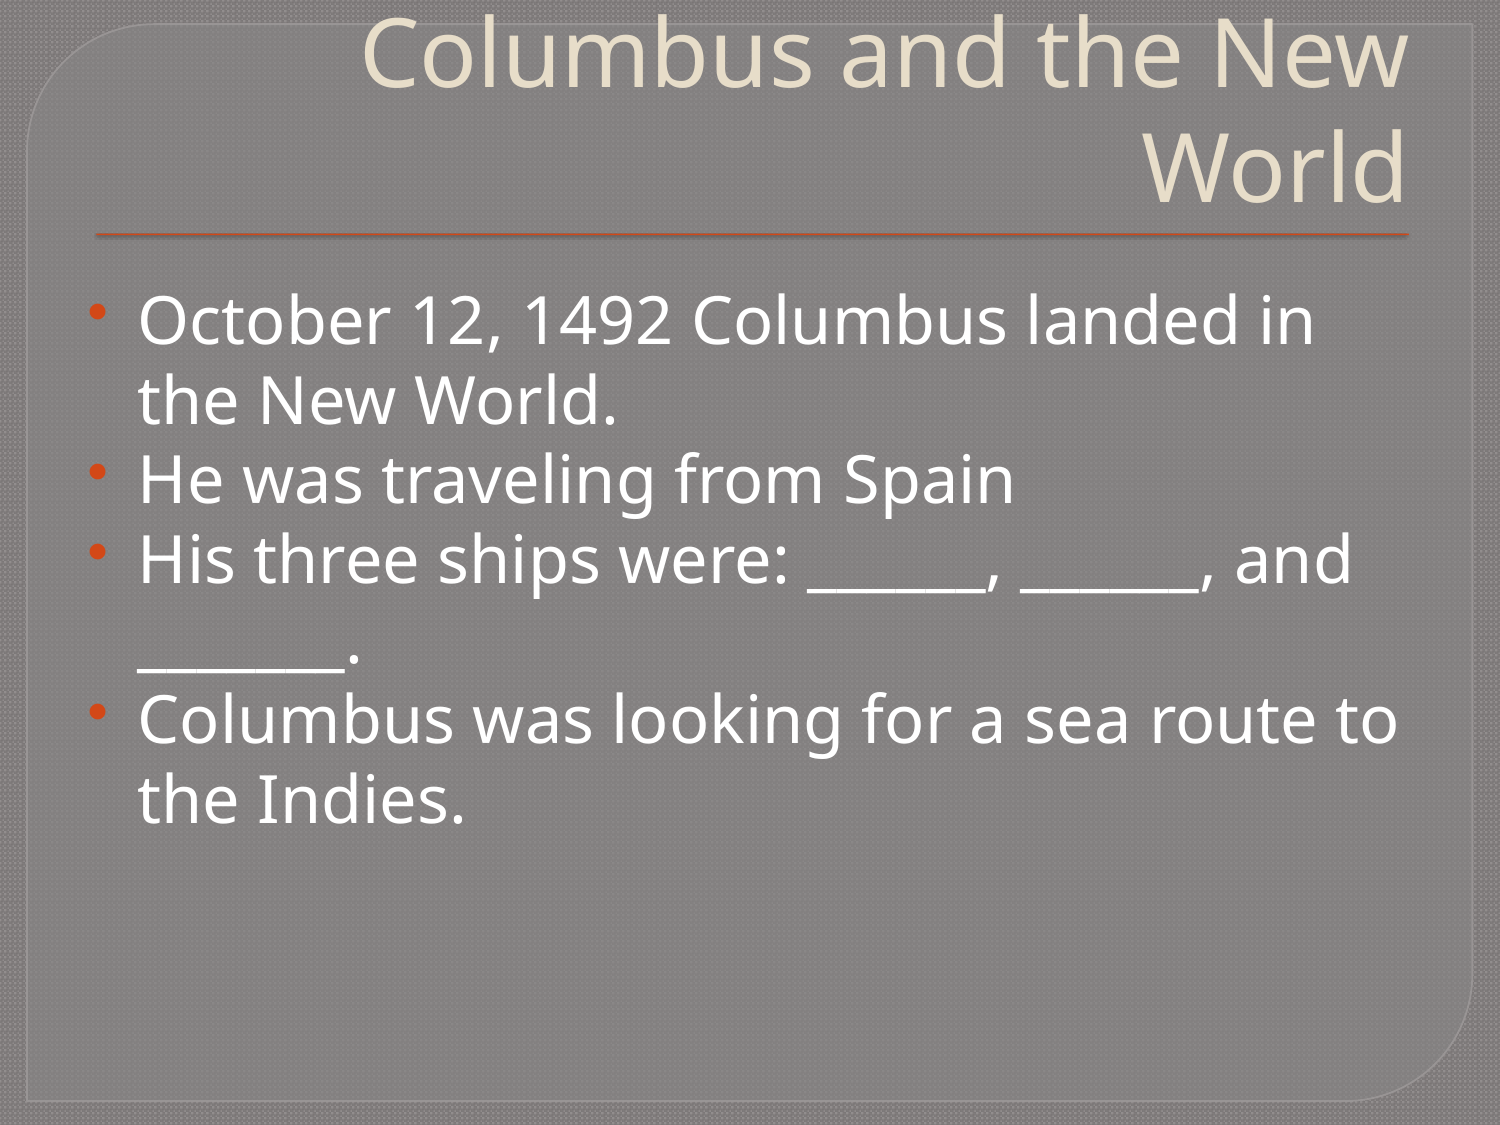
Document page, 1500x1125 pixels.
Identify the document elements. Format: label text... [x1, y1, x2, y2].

title Columbus and the New World [75, 41, 1425, 230]
list October 12, 1492 Columbus landed in the New World. He was traveling from Spain His three ships were: ______, ______, and _______. Columbus was looking for a sea route to the Indies. [75, 270, 1425, 1013]
